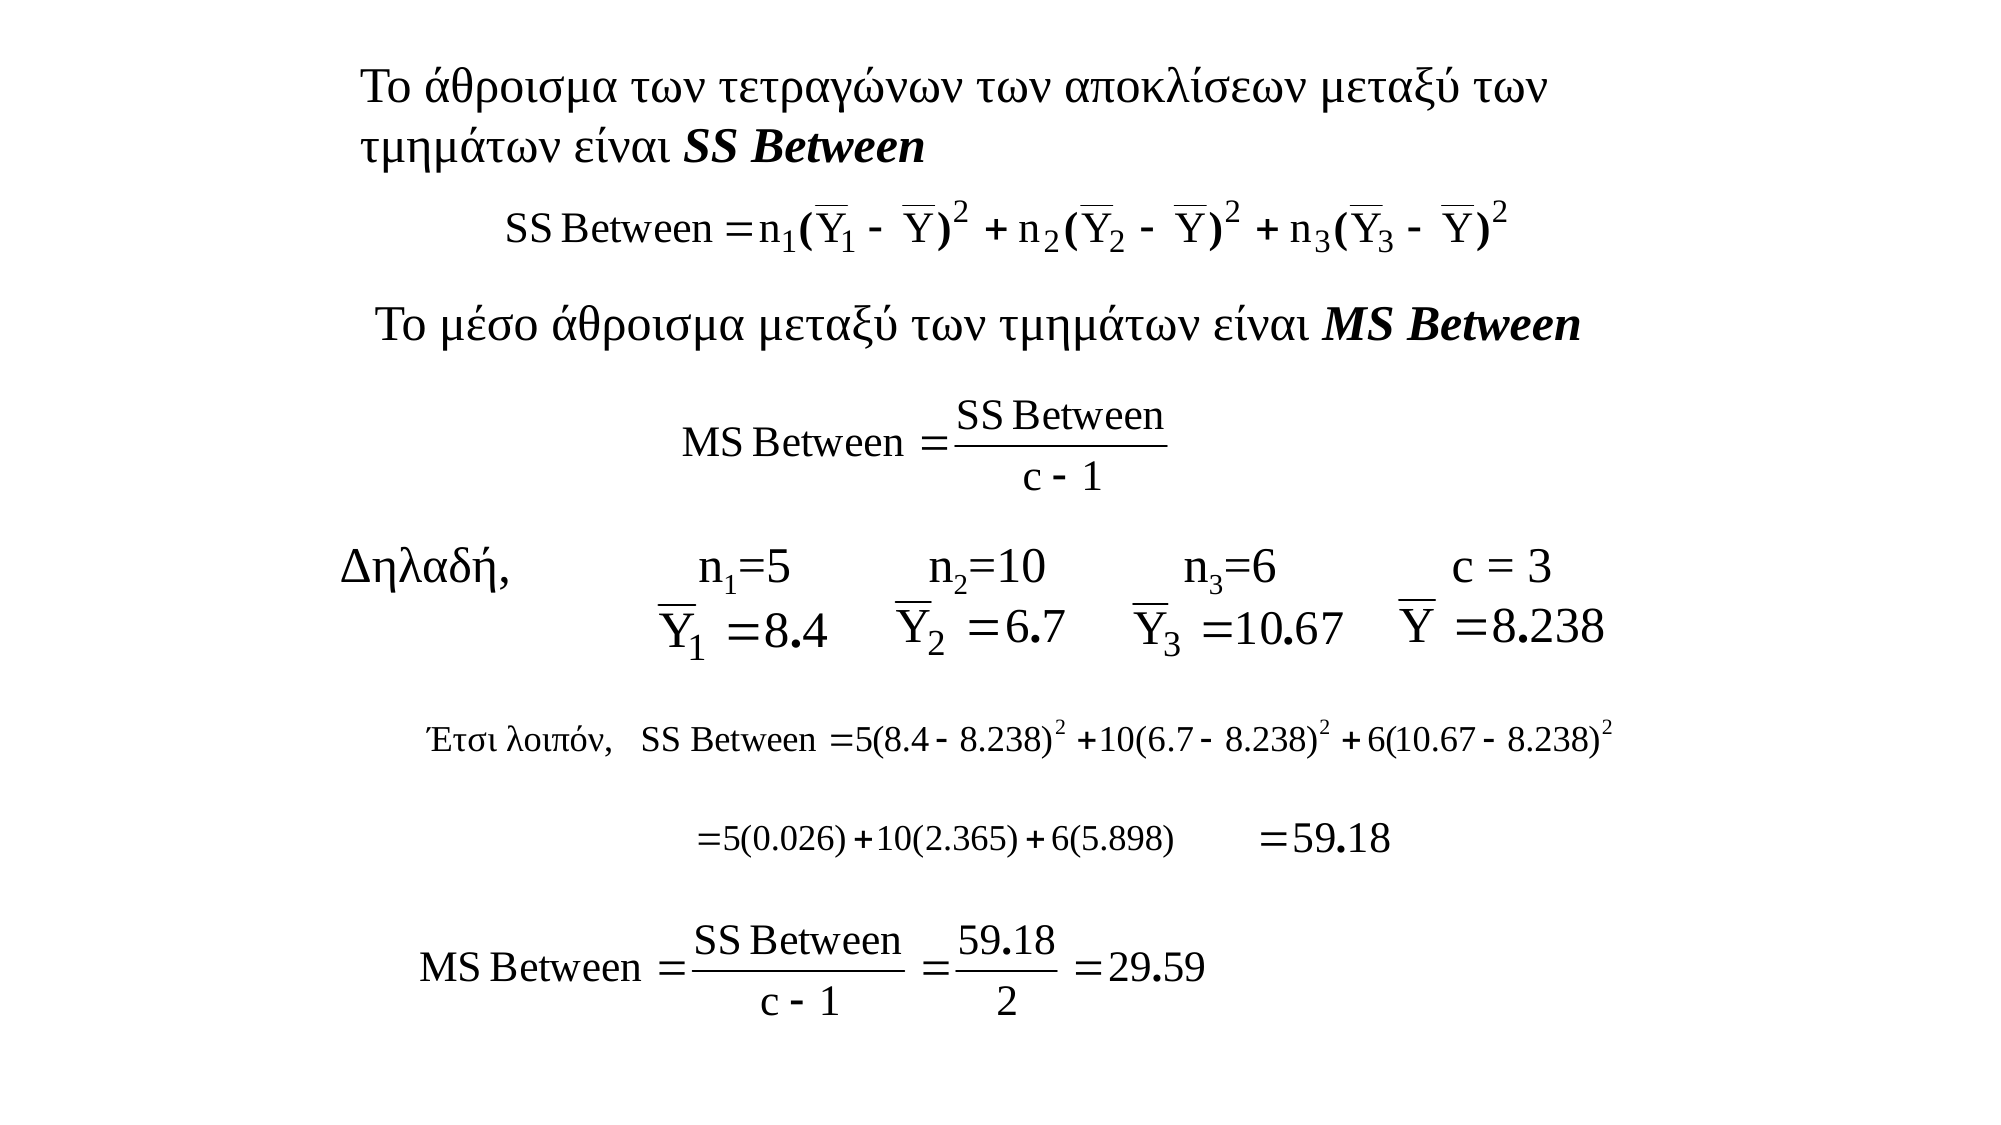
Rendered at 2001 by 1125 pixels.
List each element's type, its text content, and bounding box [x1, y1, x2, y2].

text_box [499, 187, 1516, 264]
text_box Το άθροισμα των τετραγώνων των αποκλίσεων μεταξύ των τμημάτων είναι SS Between [345, 44, 1671, 180]
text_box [1124, 592, 1350, 669]
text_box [412, 912, 1213, 1026]
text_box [887, 590, 1075, 664]
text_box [687, 814, 1183, 869]
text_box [1249, 812, 1396, 864]
text_box Δηλαδή, n1=5 n2=10 n3=6 c = 3 [324, 524, 1588, 608]
text_box Το μέσο άθροισμα μεταξύ των τμημάτων είναι MS Between [359, 282, 1623, 358]
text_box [1390, 587, 1613, 655]
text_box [418, 707, 1623, 770]
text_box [674, 387, 1177, 501]
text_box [649, 592, 838, 669]
